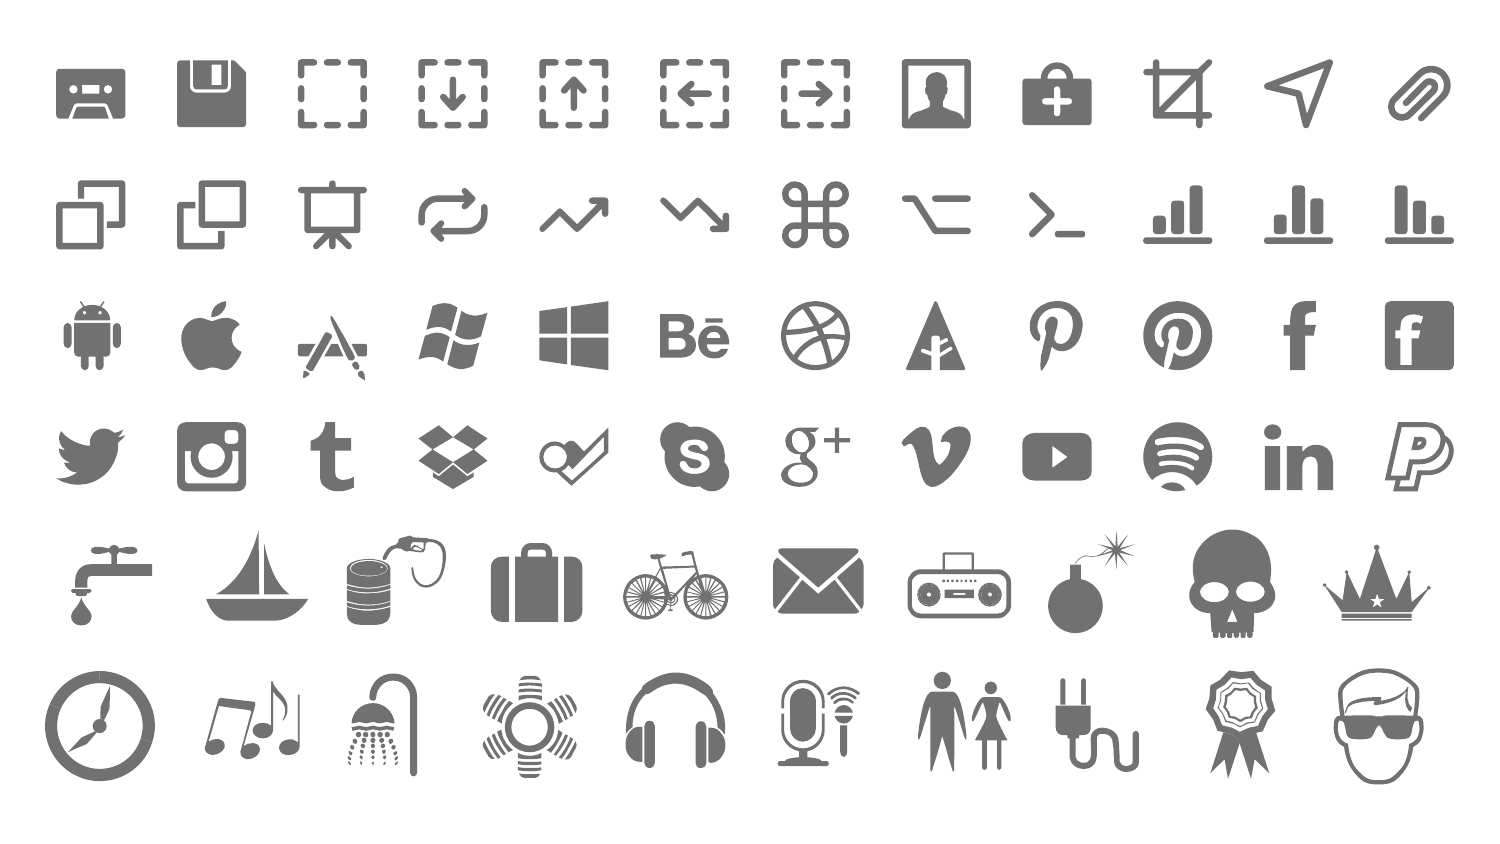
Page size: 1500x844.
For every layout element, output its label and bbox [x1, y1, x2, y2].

text_box [570, 337, 609, 371]
text_box [418, 108, 438, 129]
text_box [781, 301, 851, 371]
text_box [297, 85, 305, 103]
text_box [1333, 667, 1425, 785]
text_box [198, 180, 247, 228]
text_box [772, 548, 864, 614]
text_box [70, 544, 153, 626]
text_box [360, 85, 367, 103]
text_box [588, 108, 609, 129]
text_box [1264, 424, 1282, 440]
text_box [347, 59, 367, 79]
text_box [77, 180, 126, 228]
text_box [181, 317, 242, 371]
text_box [418, 332, 450, 362]
text_box [1022, 62, 1092, 126]
text_box [455, 310, 488, 340]
text_box [444, 121, 462, 129]
text_box [310, 422, 354, 492]
text_box [677, 80, 712, 107]
text_box [350, 738, 358, 750]
text_box [1205, 670, 1276, 779]
text_box [660, 422, 730, 492]
text_box [1264, 446, 1281, 491]
text_box [782, 181, 849, 249]
text_box [660, 59, 680, 79]
text_box [906, 301, 966, 371]
text_box [1054, 230, 1086, 238]
text_box [1264, 59, 1334, 129]
text_box [323, 121, 342, 129]
text_box [1189, 529, 1276, 638]
text_box [781, 427, 820, 487]
text_box [74, 322, 111, 371]
text_box [806, 121, 825, 129]
text_box [901, 426, 971, 487]
text_box [56, 68, 126, 119]
text_box [709, 59, 730, 79]
text_box [346, 535, 447, 627]
text_box [588, 59, 609, 79]
text_box [1310, 198, 1324, 235]
text_box [1431, 215, 1445, 235]
text_box [901, 59, 971, 129]
text_box [418, 425, 488, 490]
text_box [1029, 301, 1083, 371]
text_box [1143, 237, 1213, 244]
text_box [1384, 422, 1454, 492]
text_box [297, 180, 367, 250]
text_box [806, 59, 825, 66]
text_box [357, 370, 365, 381]
text_box [1264, 237, 1334, 244]
text_box [843, 85, 851, 103]
text_box [1384, 237, 1454, 244]
text_box [565, 59, 583, 66]
text_box [330, 315, 360, 370]
text_box [1028, 192, 1055, 238]
text_box [297, 108, 318, 129]
text_box [1384, 301, 1454, 371]
text_box [351, 343, 367, 357]
text_box [1412, 200, 1426, 235]
text_box [468, 108, 488, 129]
text_box [177, 201, 225, 250]
text_box [347, 751, 353, 766]
text_box [539, 337, 568, 365]
text_box [418, 85, 425, 103]
text_box [539, 85, 546, 103]
text_box [444, 59, 462, 66]
text_box [481, 85, 488, 103]
text_box [539, 197, 609, 233]
text_box [177, 422, 247, 492]
text_box [1161, 482, 1186, 492]
text_box [481, 675, 578, 779]
text_box [625, 668, 727, 769]
text_box [781, 59, 801, 79]
text_box [490, 556, 509, 622]
text_box [907, 552, 1012, 619]
text_box [1322, 544, 1432, 621]
text_box [177, 60, 247, 128]
text_box [112, 322, 121, 349]
text_box [539, 427, 609, 486]
text_box [560, 76, 587, 111]
text_box [781, 108, 801, 129]
text_box [369, 673, 418, 777]
text_box [264, 543, 290, 595]
text_box [539, 307, 568, 334]
text_box [430, 204, 488, 242]
text_box [216, 530, 260, 595]
text_box [660, 85, 667, 103]
text_box [686, 121, 704, 129]
text_box [351, 703, 395, 724]
text_box [44, 670, 156, 782]
text_box [830, 108, 851, 129]
text_box [303, 332, 333, 379]
text_box [56, 428, 126, 485]
text_box [211, 301, 227, 318]
text_box [468, 59, 488, 79]
text_box [1143, 301, 1213, 371]
text_box [564, 556, 583, 622]
text_box [824, 427, 851, 453]
text_box [1283, 301, 1316, 371]
text_box [323, 59, 342, 66]
text_box [1143, 59, 1213, 129]
text_box [347, 108, 367, 129]
text_box [206, 598, 309, 621]
text_box [901, 195, 971, 235]
text_box [1143, 422, 1213, 486]
text_box [722, 85, 730, 103]
text_box [1055, 677, 1140, 773]
text_box [570, 301, 609, 334]
text_box [1394, 185, 1408, 235]
text_box [56, 201, 104, 250]
text_box [1171, 200, 1185, 235]
text_box [418, 59, 438, 79]
text_box [1022, 432, 1092, 481]
text_box [297, 343, 316, 357]
text_box [686, 59, 704, 66]
text_box [447, 340, 480, 370]
text_box [1189, 185, 1203, 235]
text_box [426, 303, 458, 332]
text_box [324, 343, 344, 357]
text_box [777, 679, 861, 767]
text_box [709, 108, 730, 129]
text_box [705, 318, 723, 323]
text_box [297, 59, 318, 79]
text_box [1292, 185, 1306, 235]
text_box [1286, 444, 1334, 491]
text_box [418, 187, 476, 226]
text_box [1388, 65, 1451, 122]
text_box [660, 108, 680, 129]
text_box [539, 108, 559, 129]
text_box [917, 671, 1013, 774]
text_box [798, 80, 833, 107]
text_box [63, 322, 72, 349]
text_box [660, 197, 730, 233]
text_box [1047, 530, 1136, 634]
text_box [698, 325, 730, 359]
text_box [660, 314, 696, 358]
text_box [351, 725, 395, 754]
text_box [565, 121, 583, 129]
text_box [830, 59, 851, 79]
text_box [1273, 214, 1287, 235]
text_box [1152, 215, 1166, 235]
text_box [515, 543, 559, 622]
text_box [204, 680, 300, 760]
text_box [74, 301, 111, 321]
text_box [539, 59, 559, 79]
text_box [781, 85, 788, 103]
text_box [601, 85, 609, 103]
text_box [623, 551, 729, 620]
text_box [440, 76, 466, 111]
